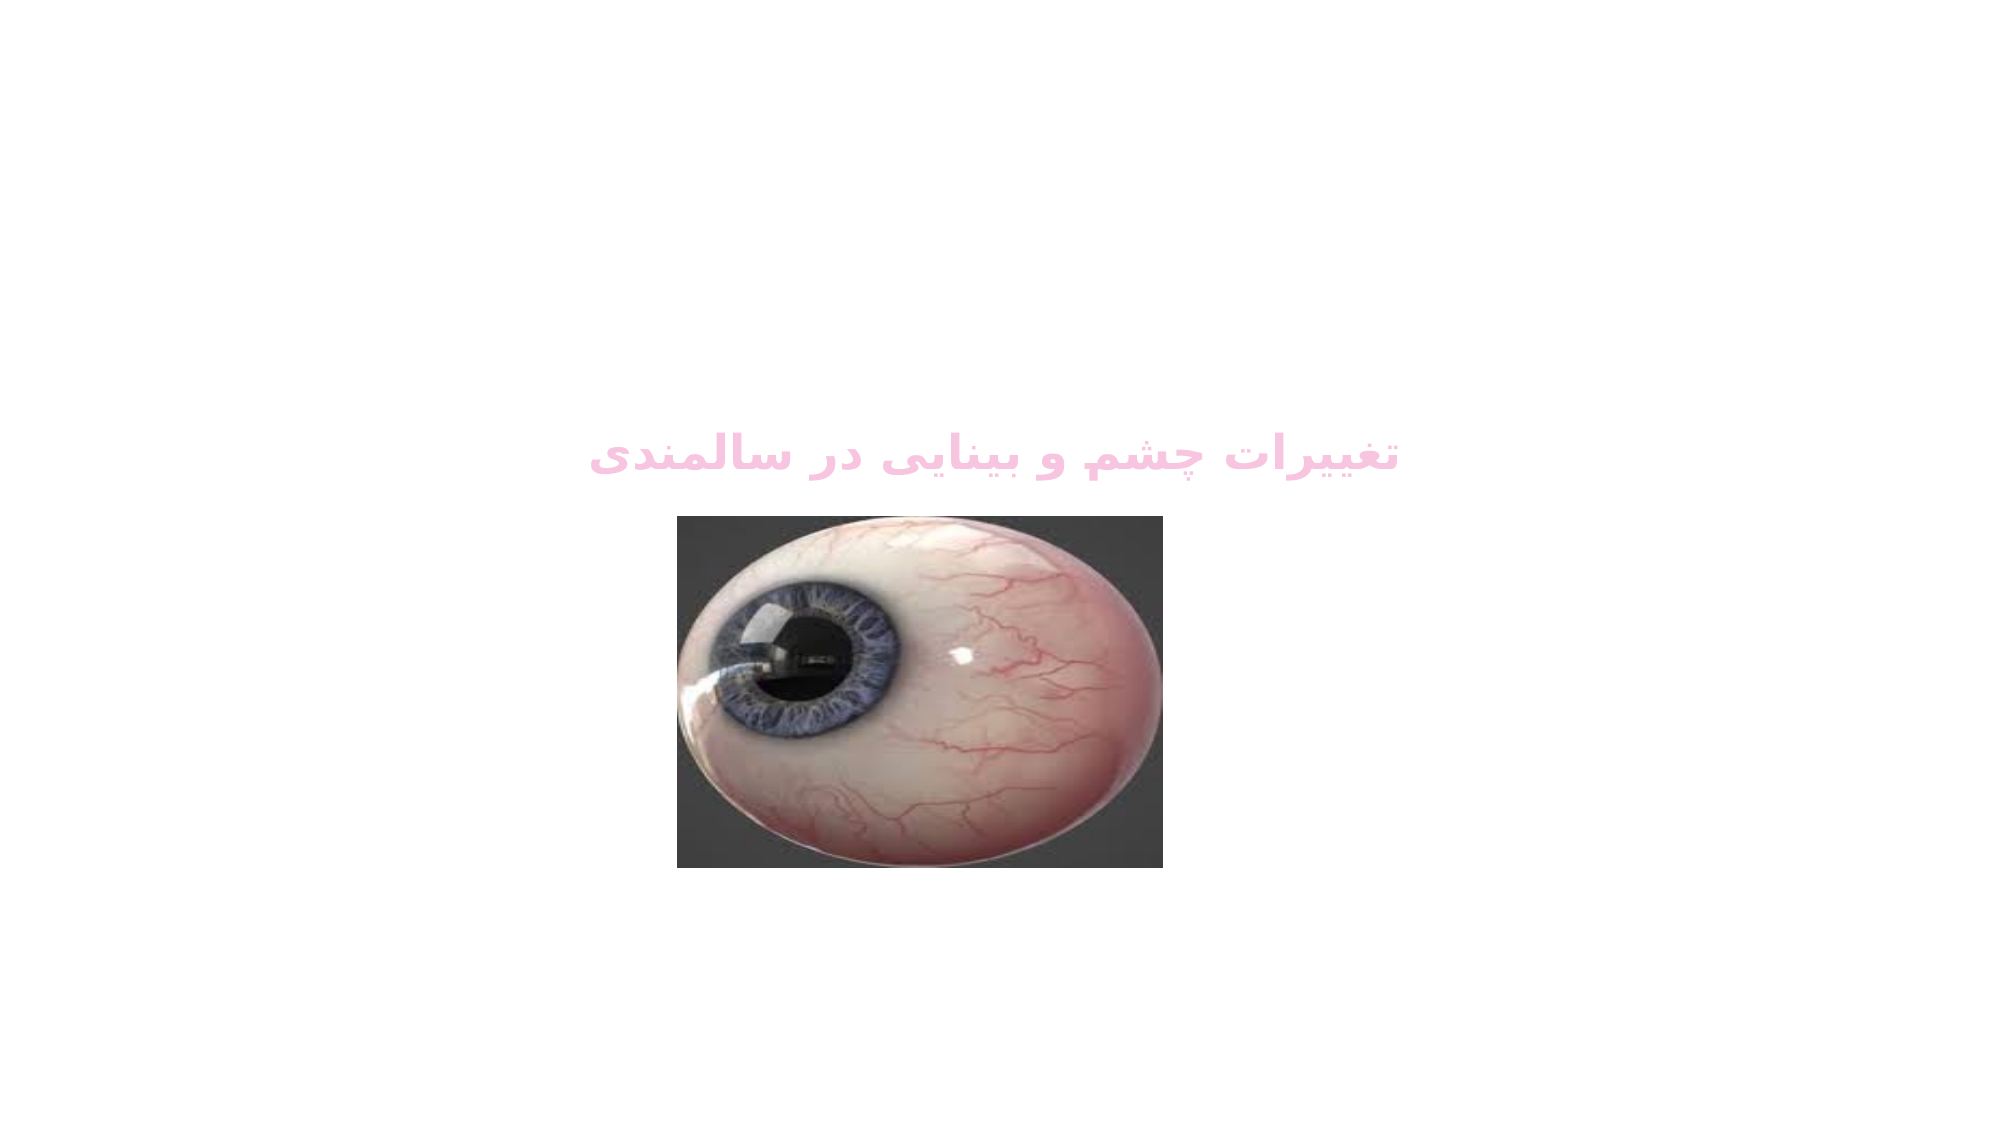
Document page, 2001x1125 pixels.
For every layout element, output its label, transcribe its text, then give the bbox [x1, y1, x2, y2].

title تغییرات چشم و بینایی در سالمندی [249, 237, 1750, 545]
picture [677, 516, 1163, 868]
